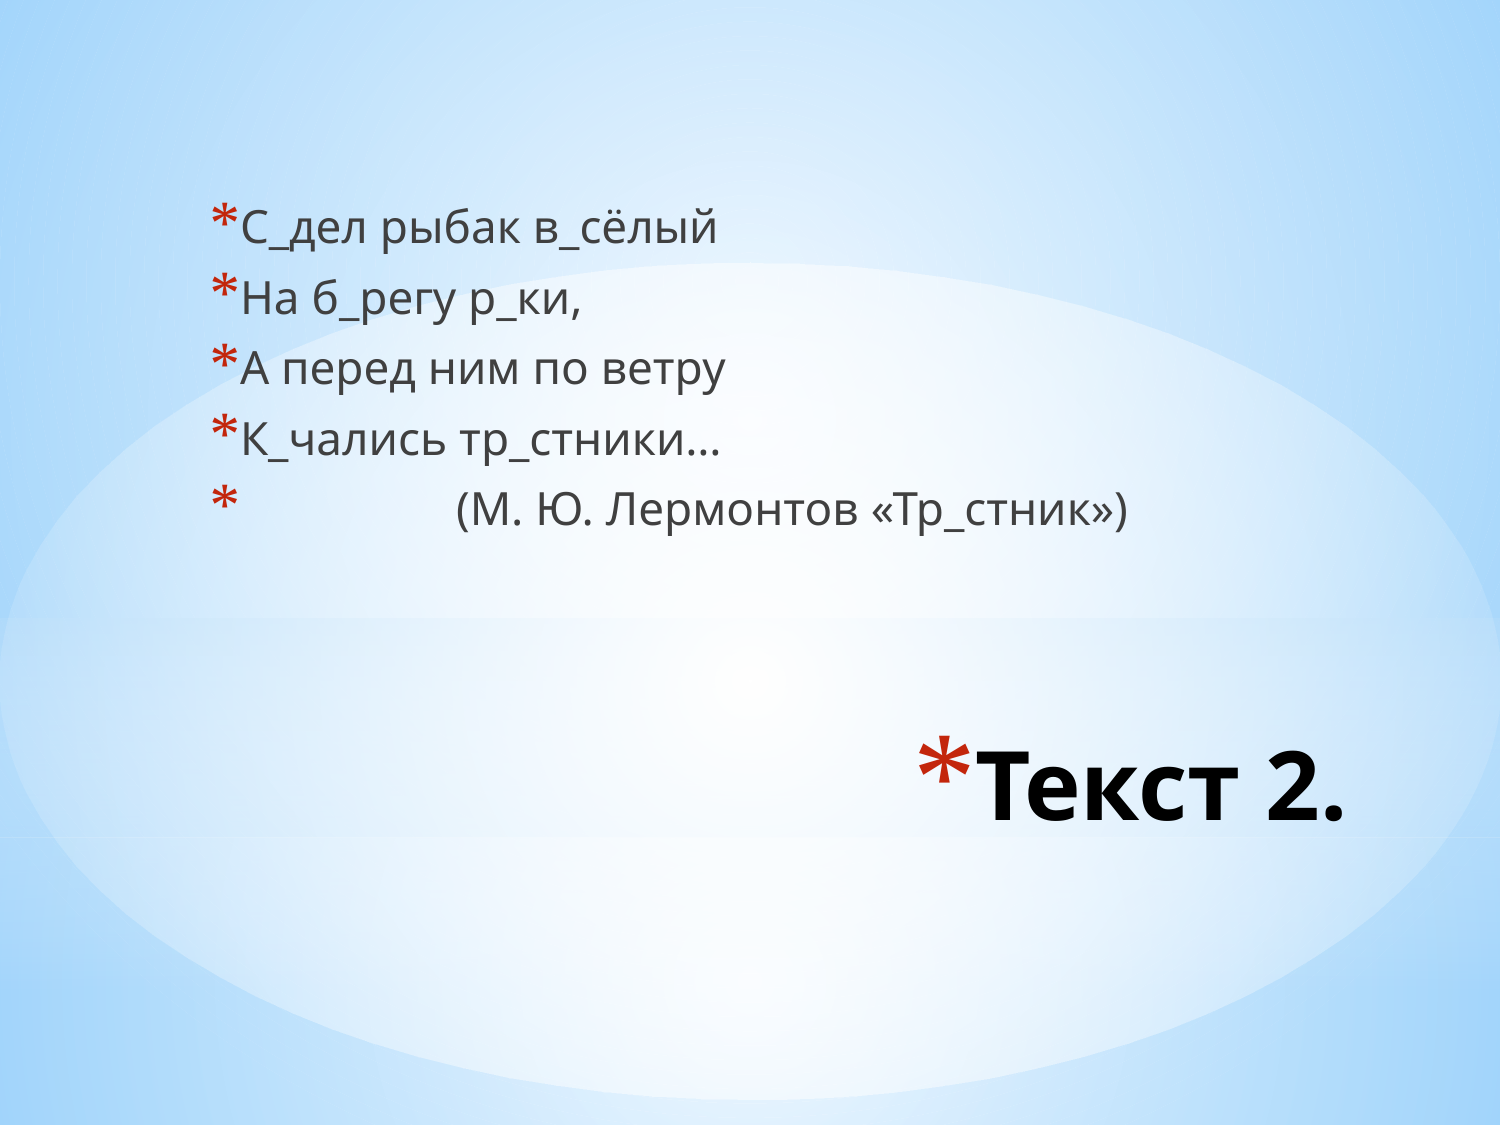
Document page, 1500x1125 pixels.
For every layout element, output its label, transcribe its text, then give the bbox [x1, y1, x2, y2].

list С_дел рыбак в_сёлый На б_регу р_ки, А перед ним по ветру К_чались тр_стники… (М. Ю. Лермонтов «Тр_стник») [187, 120, 1238, 690]
title Текст 2. [294, 717, 1363, 905]
